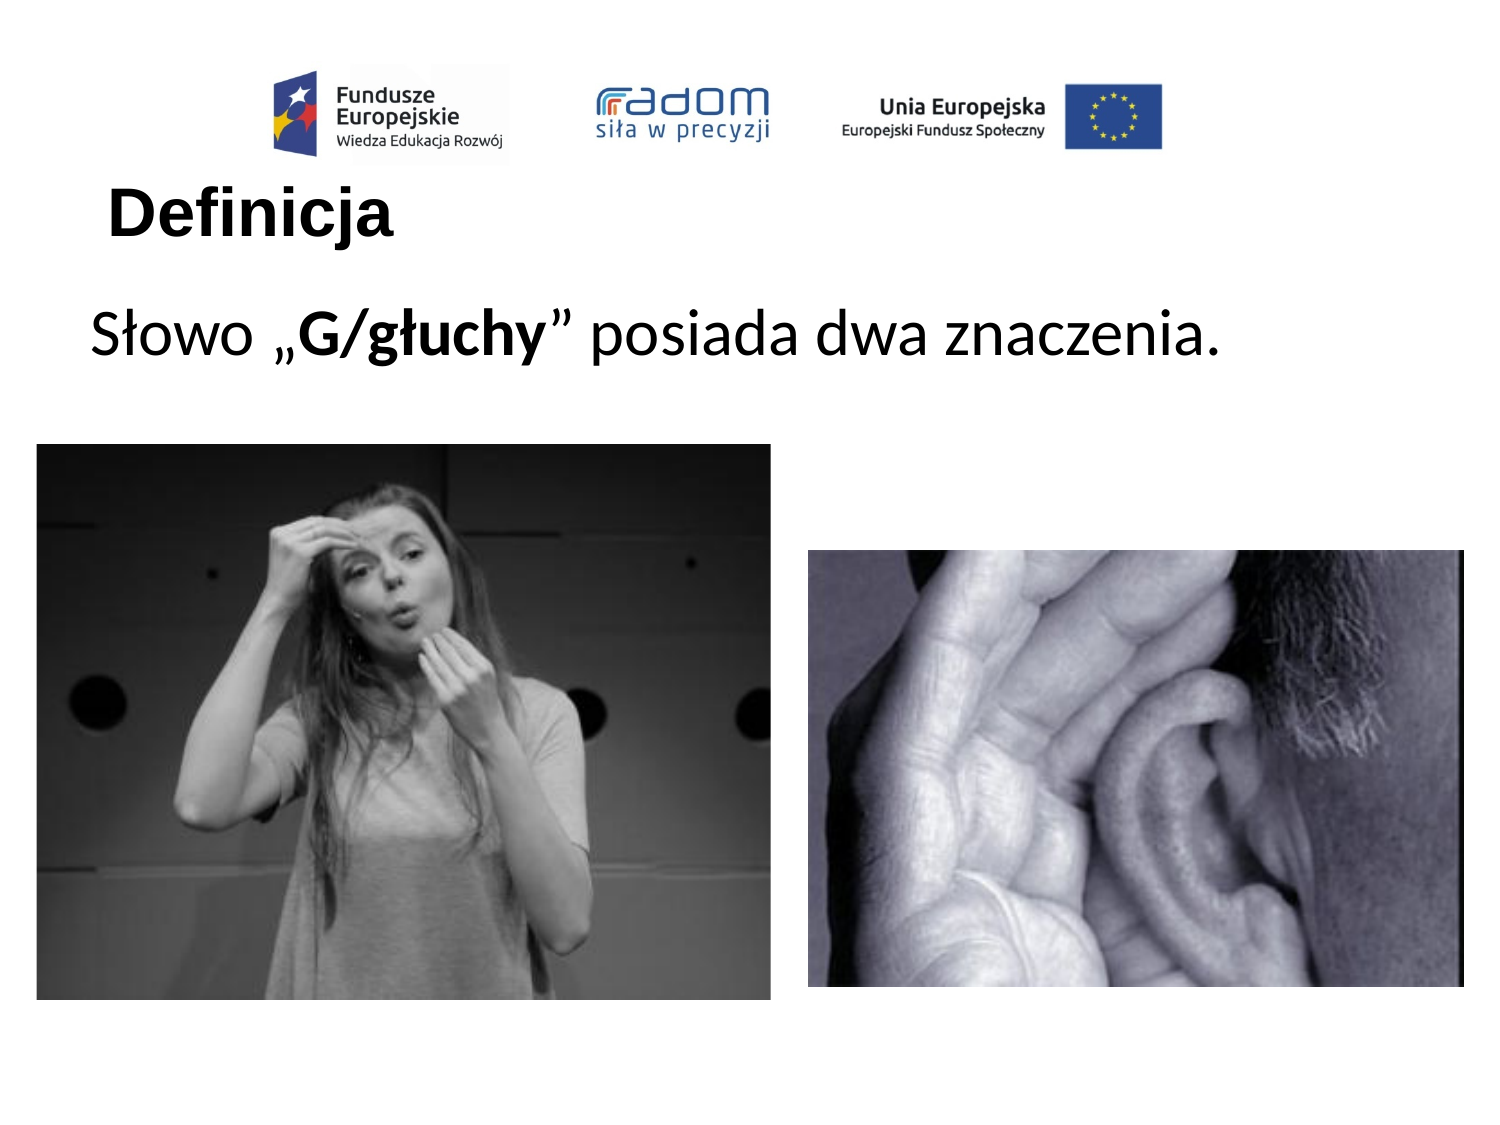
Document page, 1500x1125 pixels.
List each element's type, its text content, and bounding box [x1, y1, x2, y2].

picture [267, 61, 1183, 105]
list Słowo „G/głuchy” posiada dwa znaczenia. [75, 290, 1425, 1047]
title Definicja [92, 105, 1387, 290]
picture [36, 444, 771, 1000]
picture [808, 550, 1464, 987]
